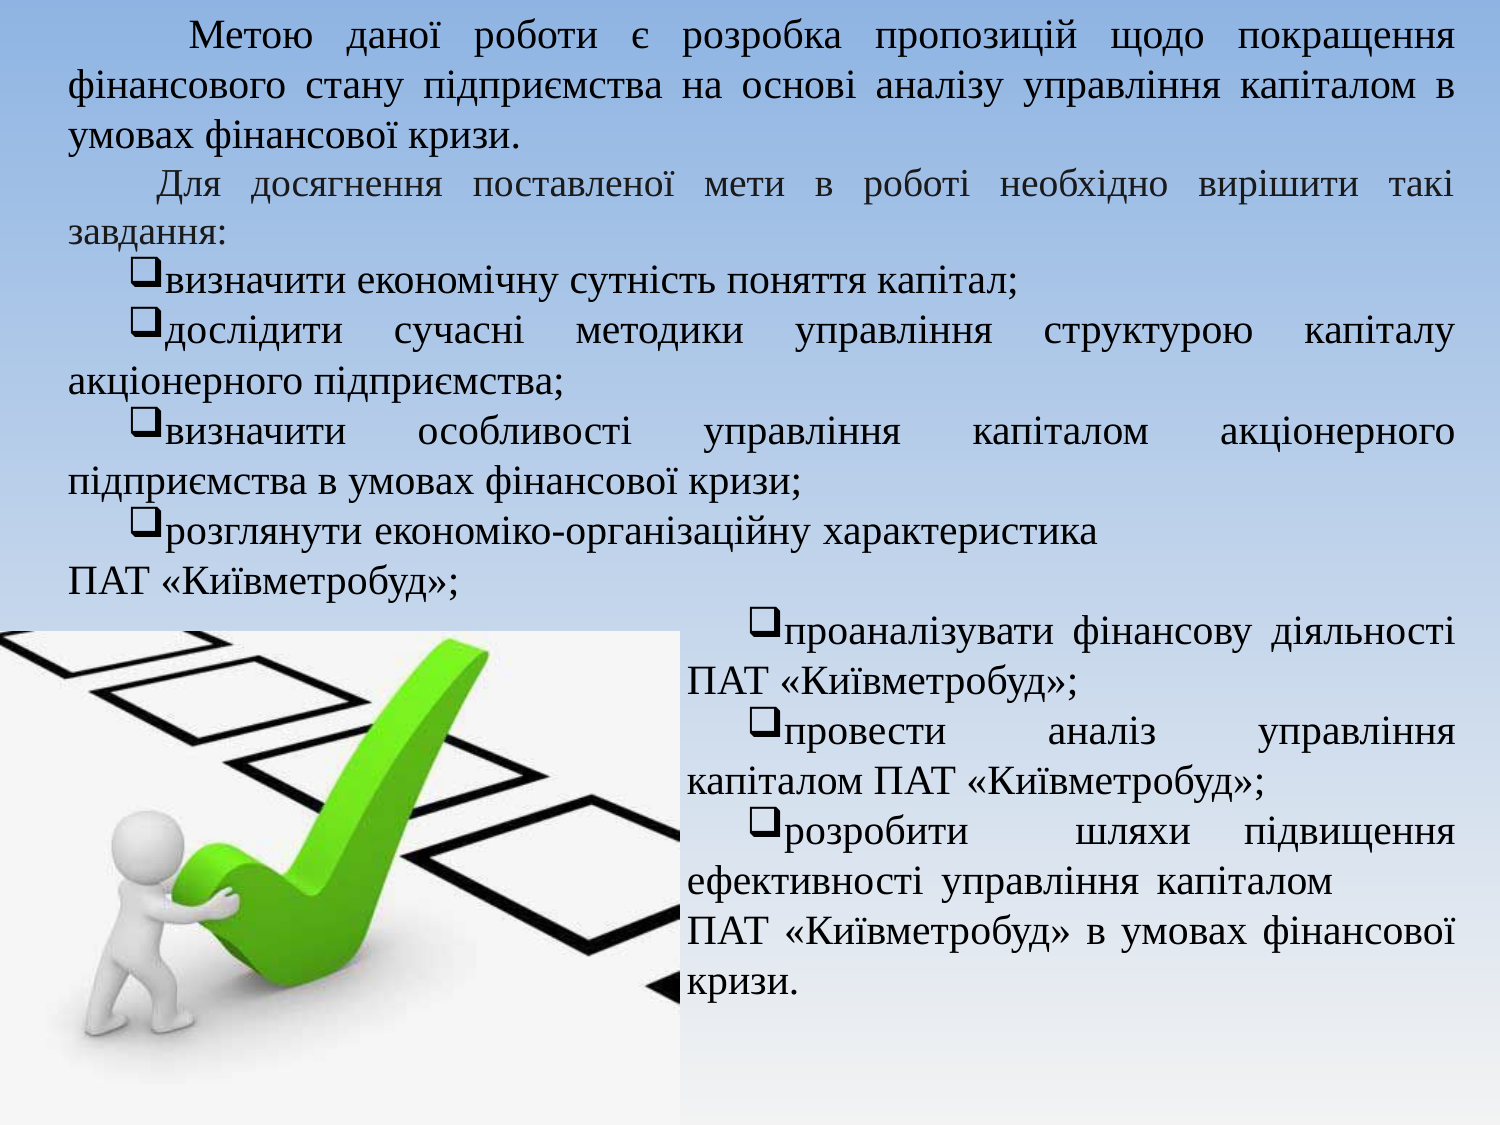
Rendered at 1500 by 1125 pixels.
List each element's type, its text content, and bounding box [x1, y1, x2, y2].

picture [0, 631, 680, 1125]
text_box Метою даної роботи є розробка пропозицій щодо покращення фінансового стану підприємства на основі аналізу управління капіталом в умовах фінансової кризи. Для досягнення поставленої мети в роботі необхідно вирішити такі завдання: визначити економічну сутність поняття капітал; дослідити сучасні методики управління структурою капіталу акціонерного підприємства; визначити особливості управління капіталом акціонерного підприємства в умовах фінансової кризи; розглянути економіко-організаційну характеристика ПАТ «Київметробуд»; проаналізувати фінансову діяльності ПАТ «Київметробуд»; провести аналіз управління капіталом ПАТ «Київметробуд»; розробити шляхи підвищення ефективності управління капіталом ПАТ «Київметробуд» в умовах фінансової кризи. [53, 0, 1471, 1055]
